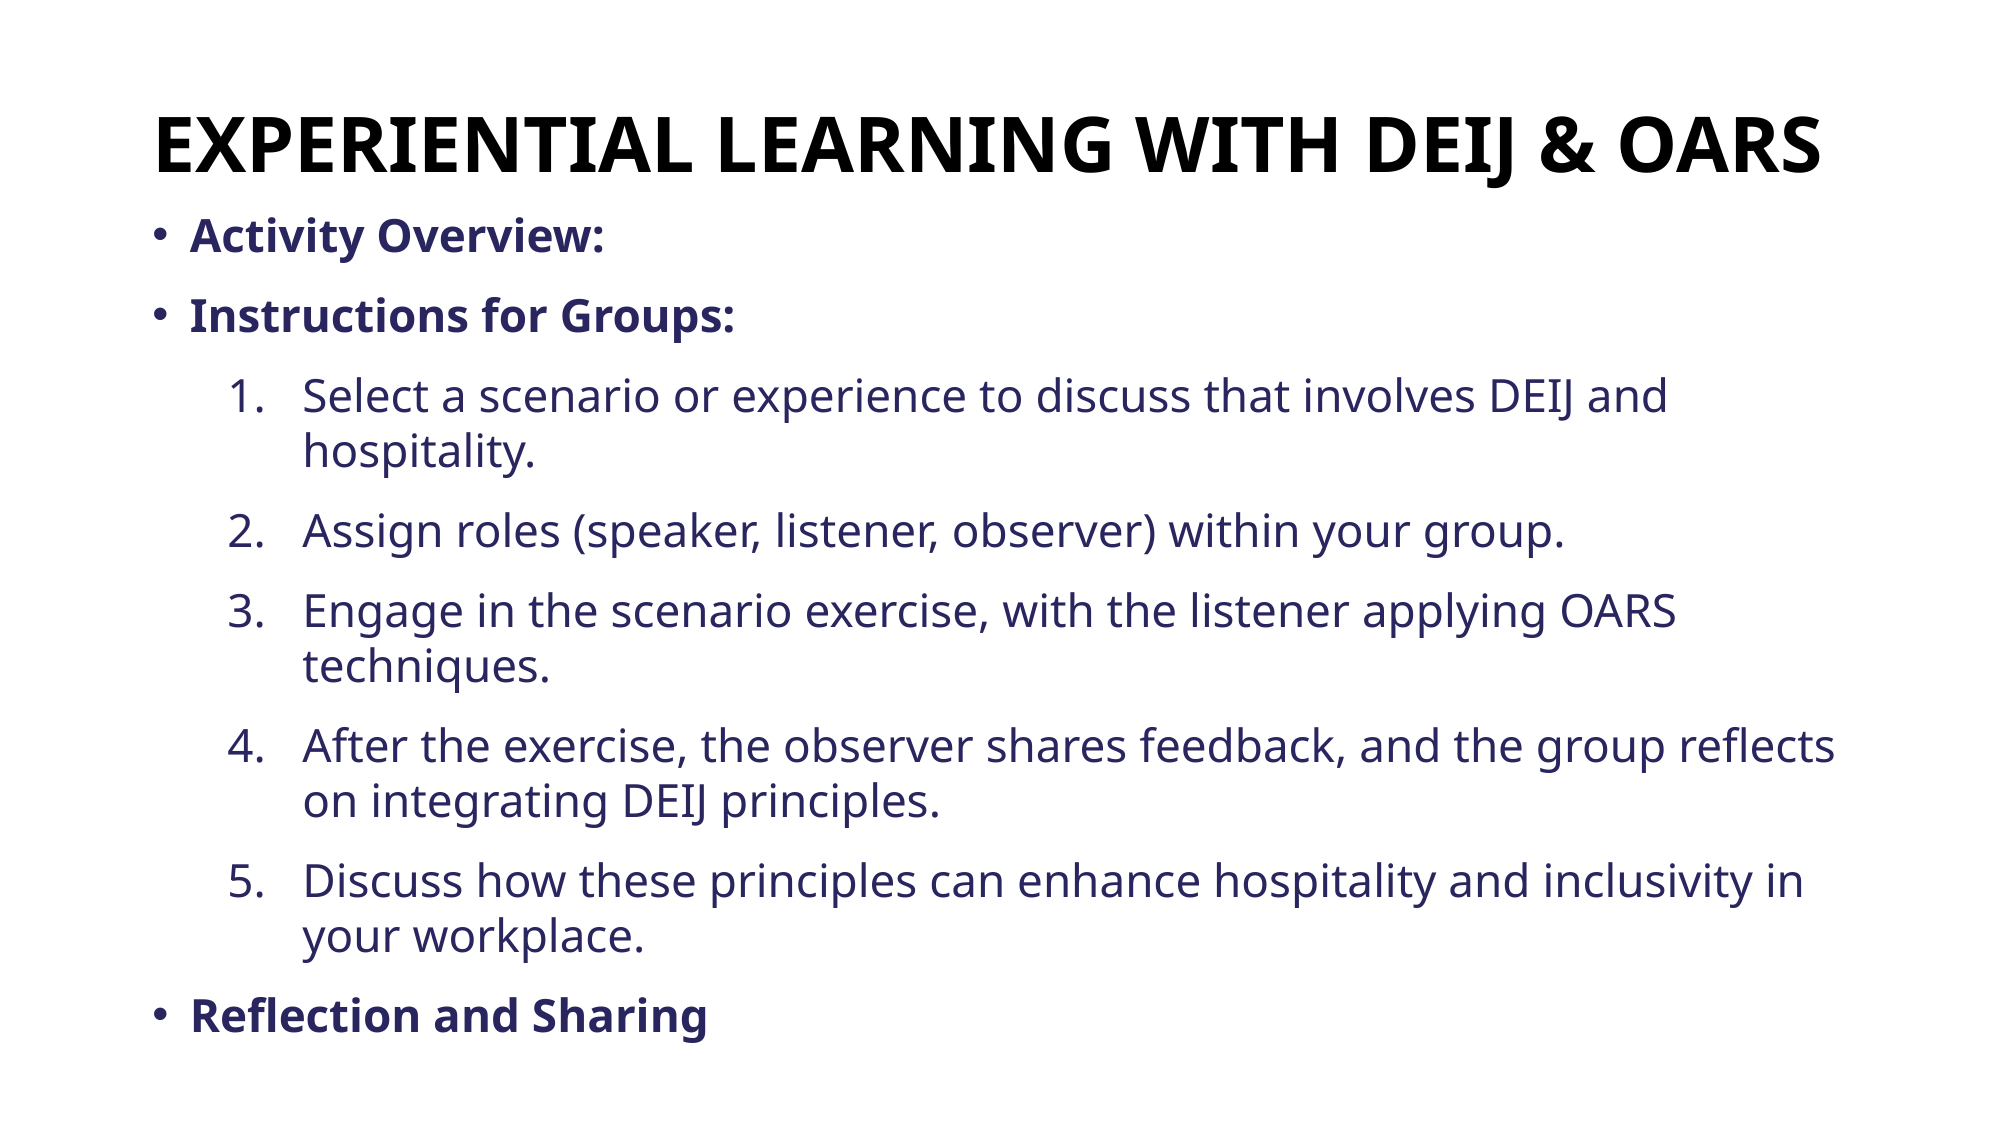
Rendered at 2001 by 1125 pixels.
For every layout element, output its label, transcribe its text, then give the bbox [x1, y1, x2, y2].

title EXPERIENTIAL LEARNING WITH DEIJ & OARS [137, 59, 1863, 199]
list Activity Overview: Instructions for Groups: Select a scenario or experience to discuss that involves DEIJ and hospitality. Assign roles (speaker, listener, observer) within your group. Engage in the scenario exercise, with the listener applying OARS techniques. After the exercise, the observer shares feedback, and the group reflects on integrating DEIJ principles. Discuss how these principles can enhance hospitality and inclusivity in your workplace. Reflection and Sharing [137, 199, 1863, 1076]
